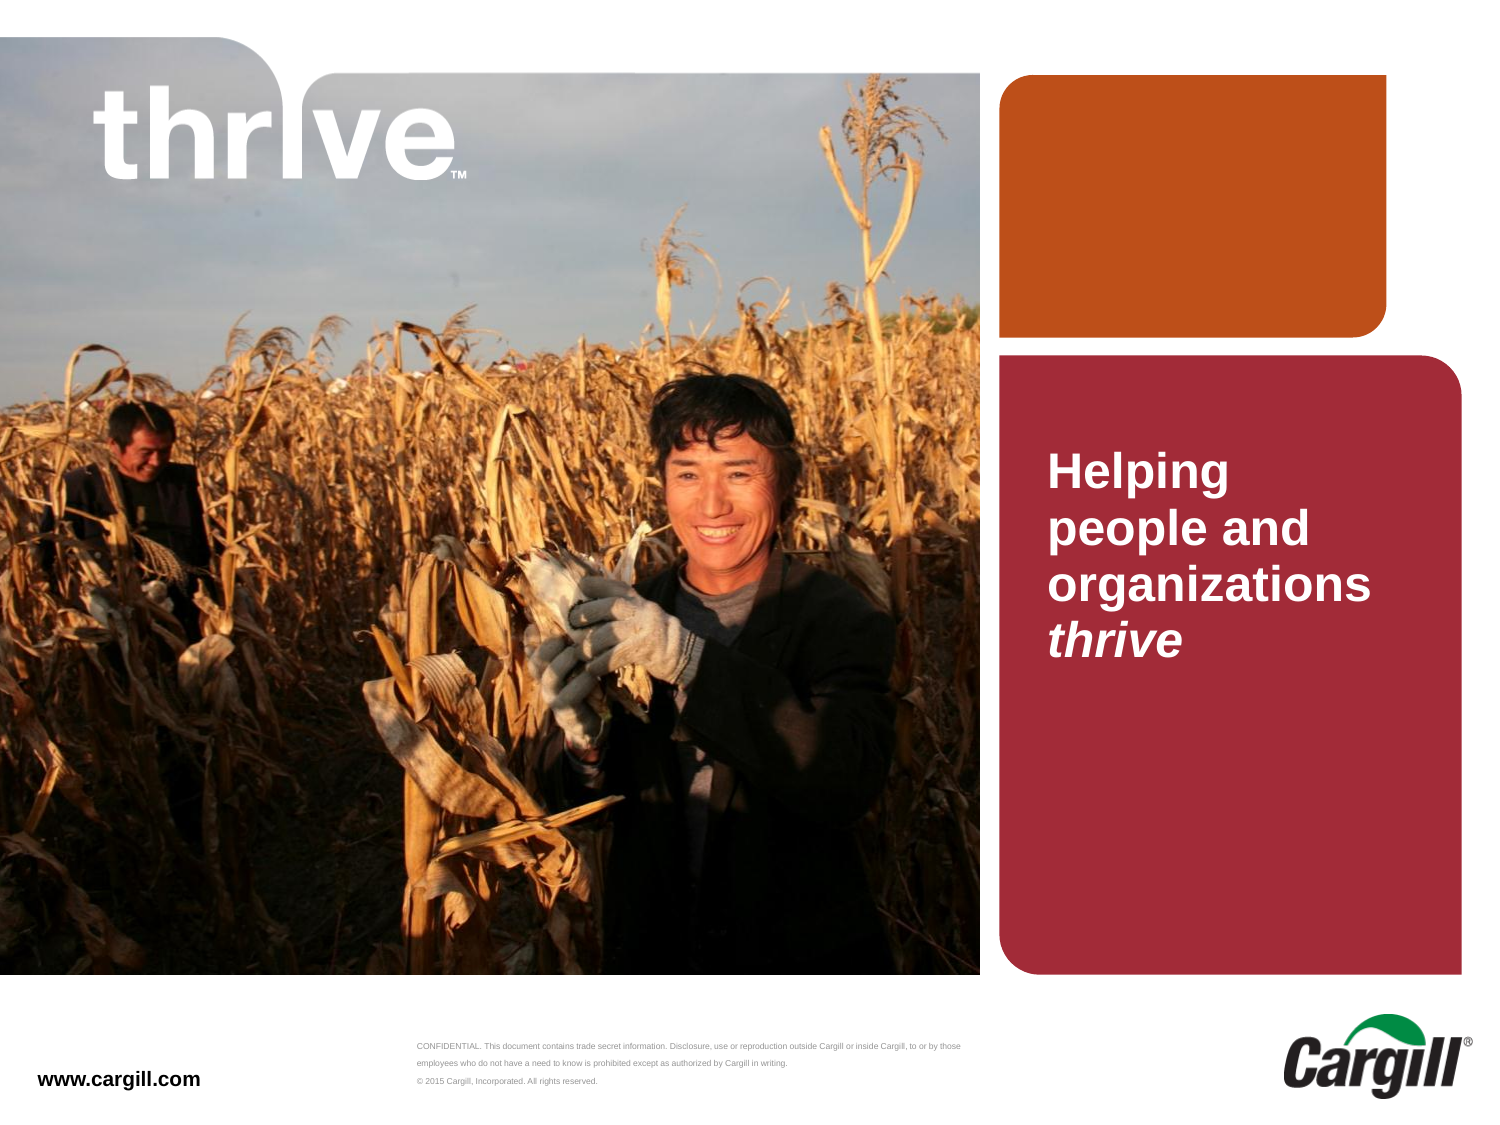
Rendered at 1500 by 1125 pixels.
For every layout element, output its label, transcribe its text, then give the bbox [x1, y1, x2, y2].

subtitle Helping people and organizations thrive [1046, 442, 1416, 709]
list www.cargill.com [37, 1042, 391, 1091]
picture [0, 0, 1500, 976]
picture [1284, 1014, 1473, 1099]
